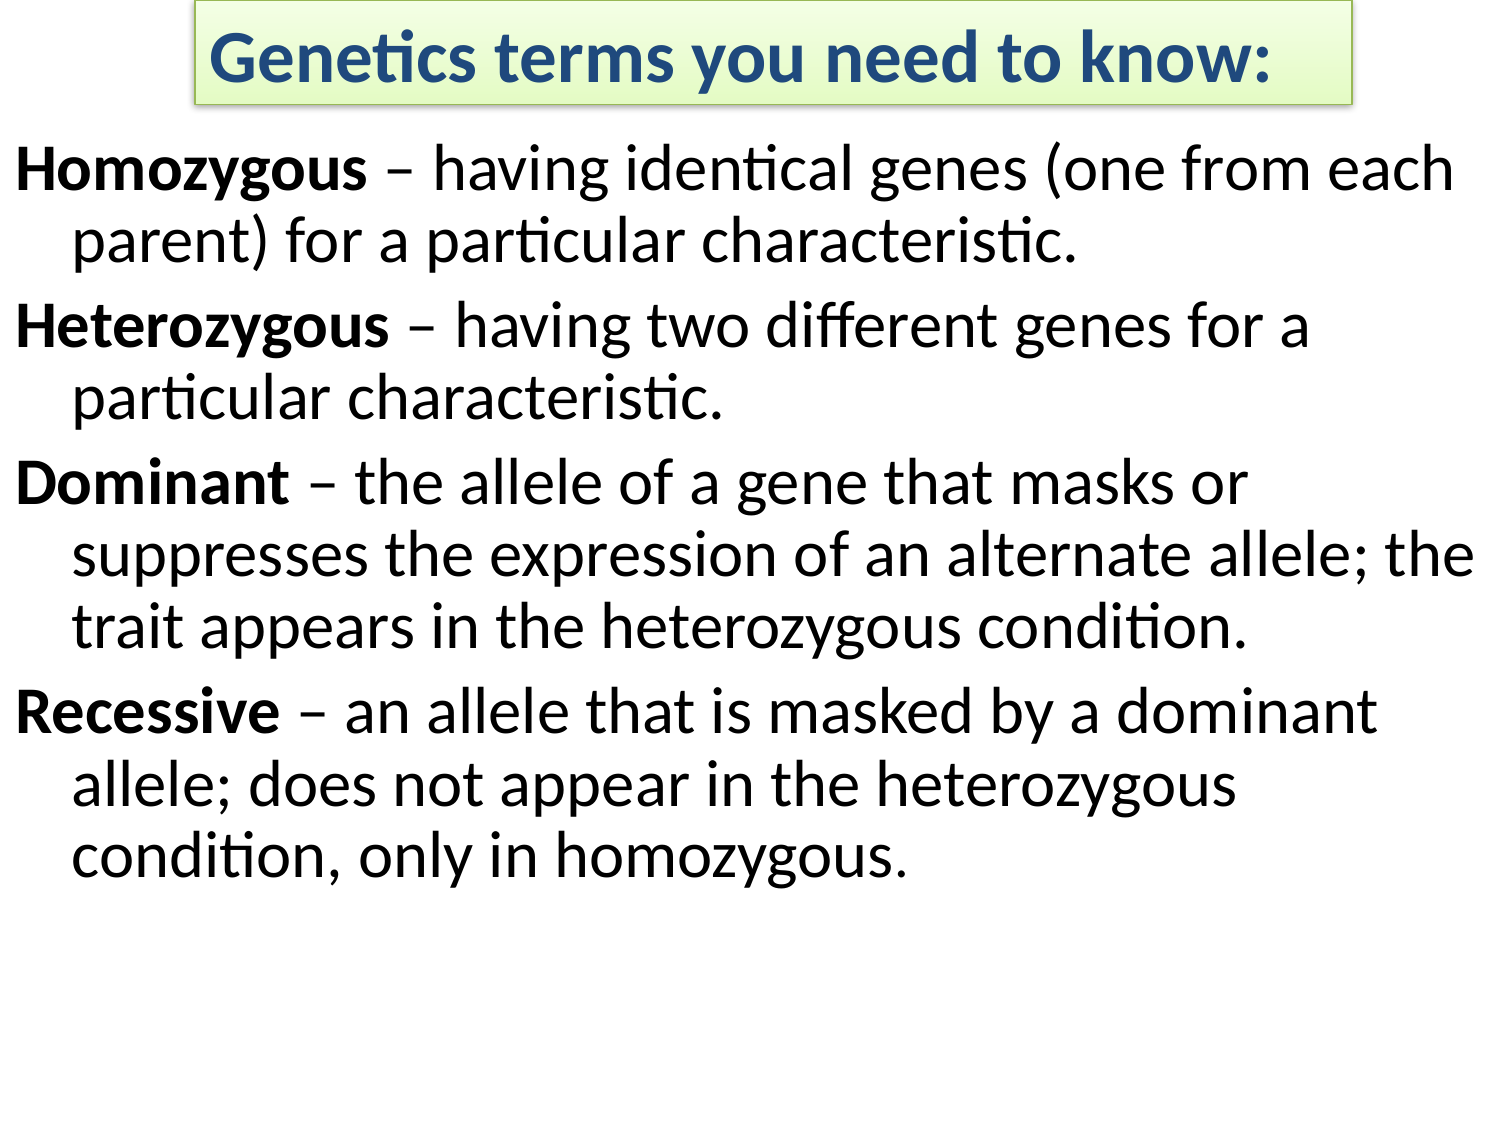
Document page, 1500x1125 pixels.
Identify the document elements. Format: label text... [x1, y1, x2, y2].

list Homozygous – having identical genes (one from each parent) for a particular characteristic. Heterozygous – having two different genes for a particular characteristic. Dominant – the allele of a gene that masks or suppresses the expression of an alternate allele; the trait appears in the heterozygous condition. Recessive – an allele that is masked by a dominant allele; does not appear in the heterozygous condition, only in homozygous. [0, 125, 1500, 1125]
text_box Genetics terms you need to know: [194, 0, 1353, 105]
